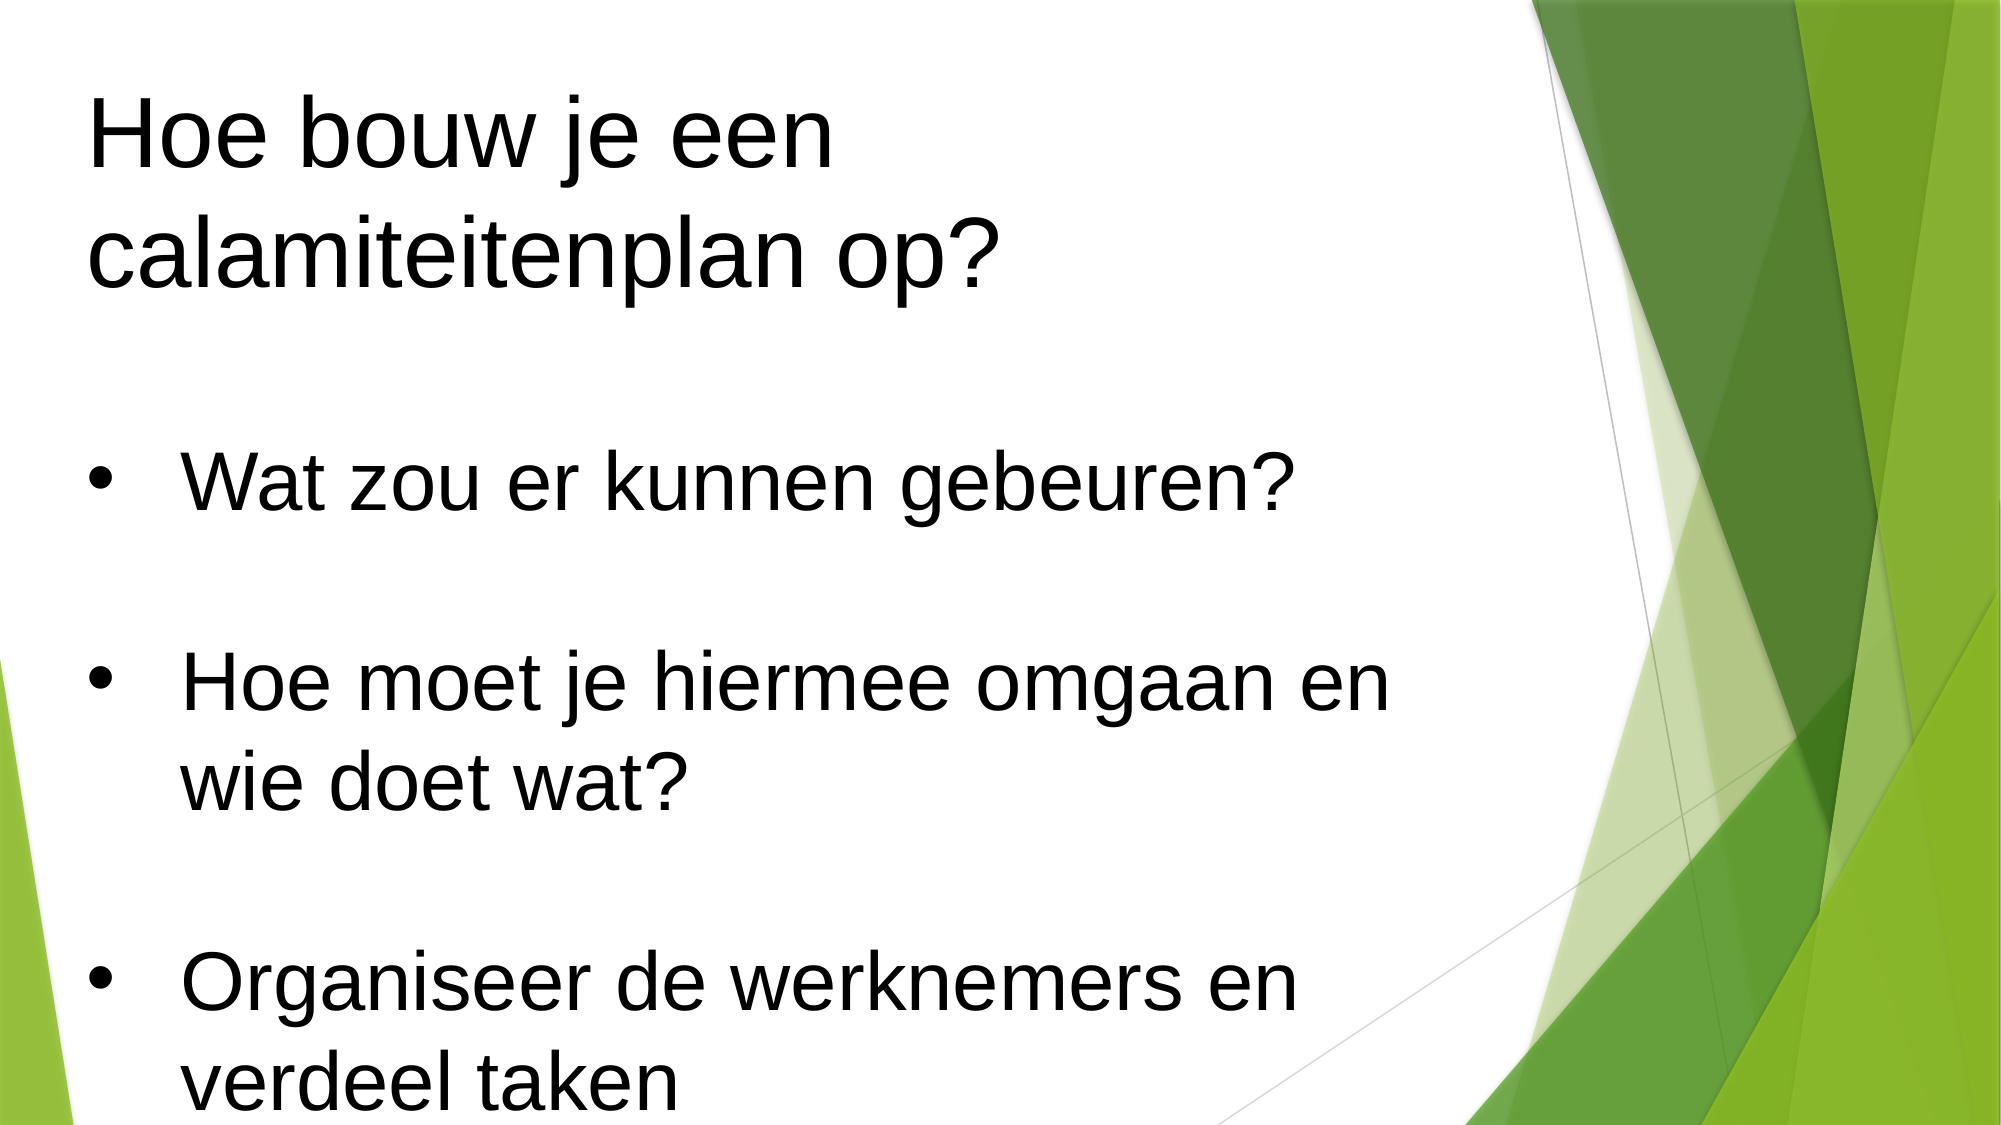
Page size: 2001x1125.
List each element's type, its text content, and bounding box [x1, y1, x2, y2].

text_box Hoe bouw je een calamiteitenplan op? Wat zou er kunnen gebeuren? Hoe moet je hiermee omgaan en wie doet wat? Organiseer de werknemers en verdeel taken [72, 59, 1516, 1125]
